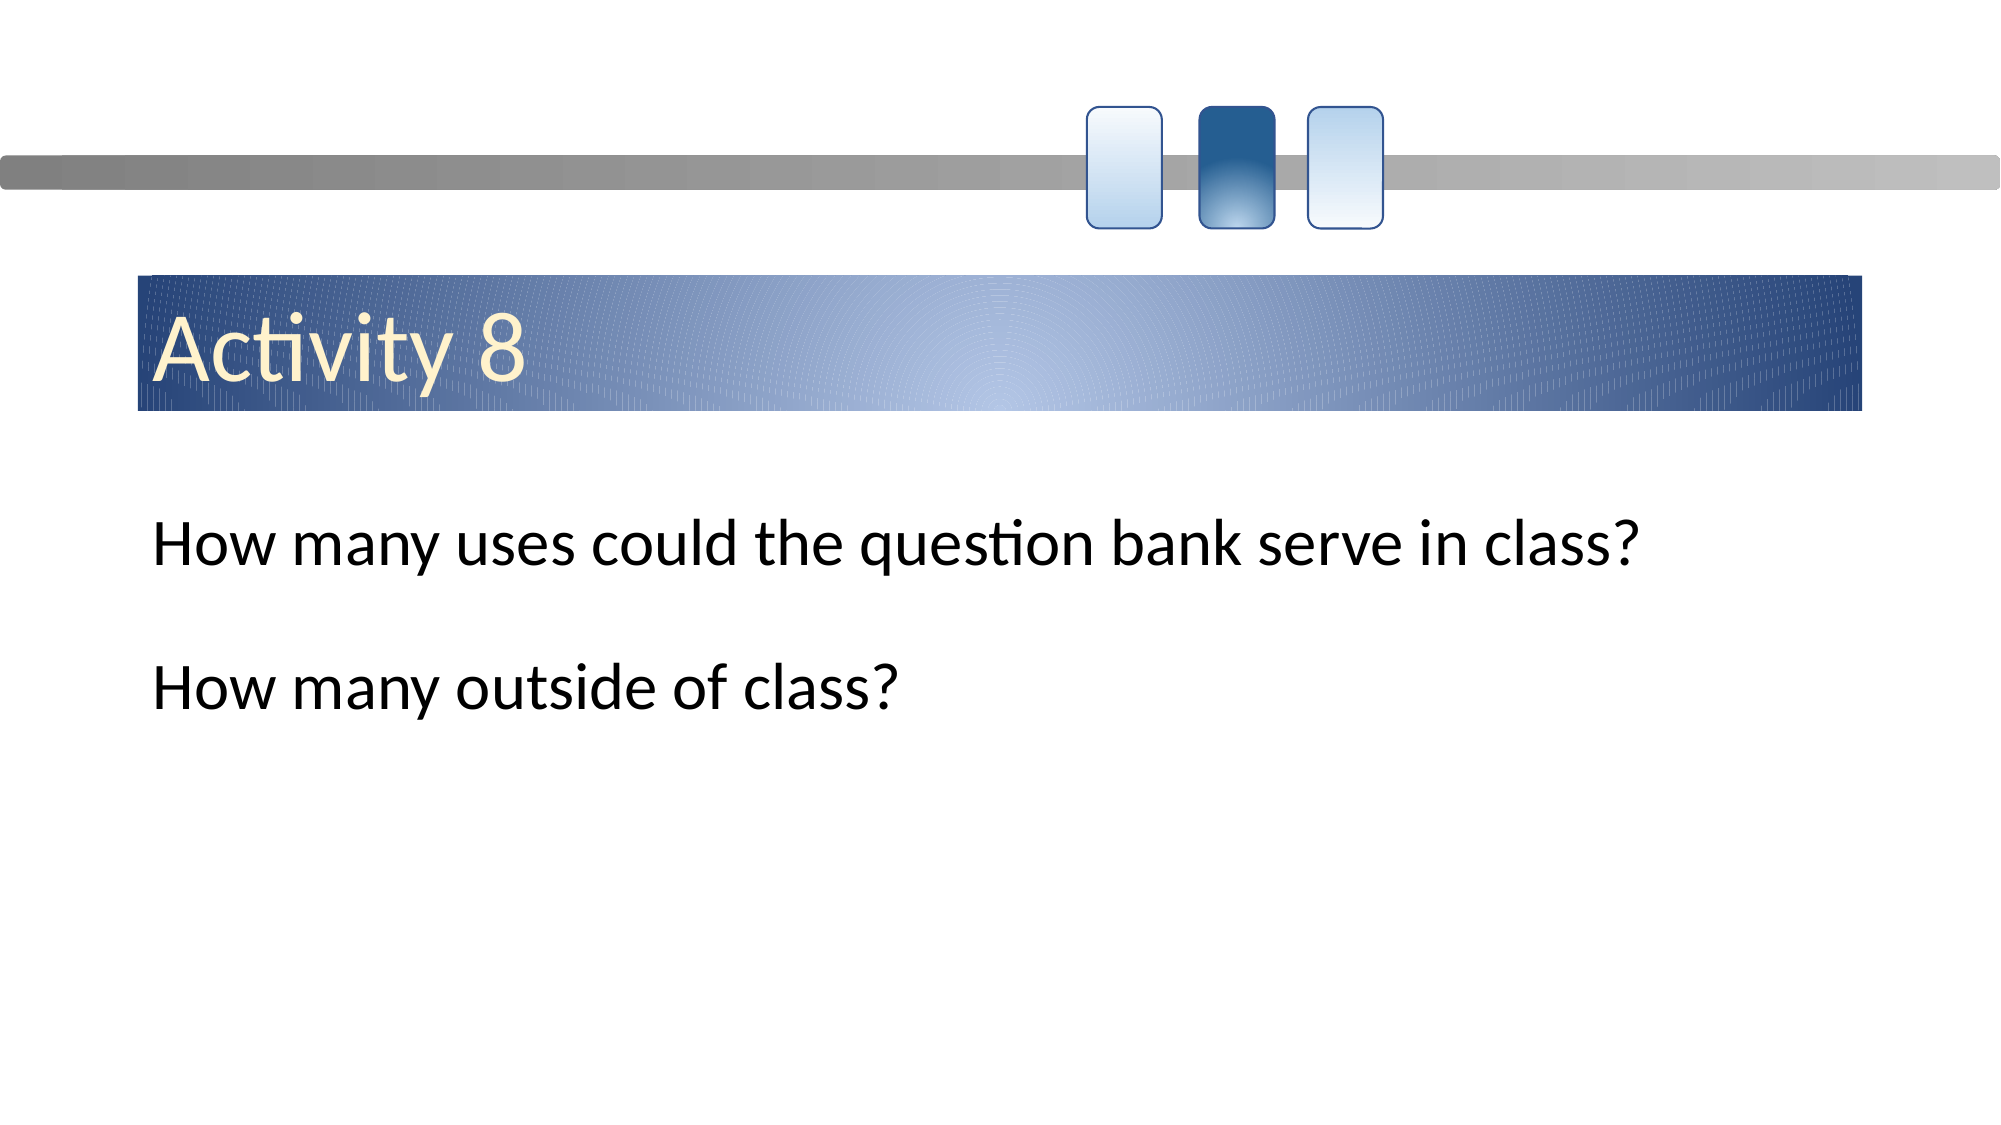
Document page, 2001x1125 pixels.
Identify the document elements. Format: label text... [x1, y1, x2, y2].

text_box [1306, 105, 1385, 230]
text_box [1085, 105, 1163, 230]
text_box [1163, 154, 1198, 191]
text_box [1385, 154, 2000, 191]
list How many uses could the question bank serve in class? How many outside of class? [137, 420, 1863, 1112]
list Activity 8 [137, 275, 1863, 411]
text_box [0, 154, 1085, 191]
text_box [1198, 105, 1276, 230]
text_box [1276, 154, 1306, 191]
